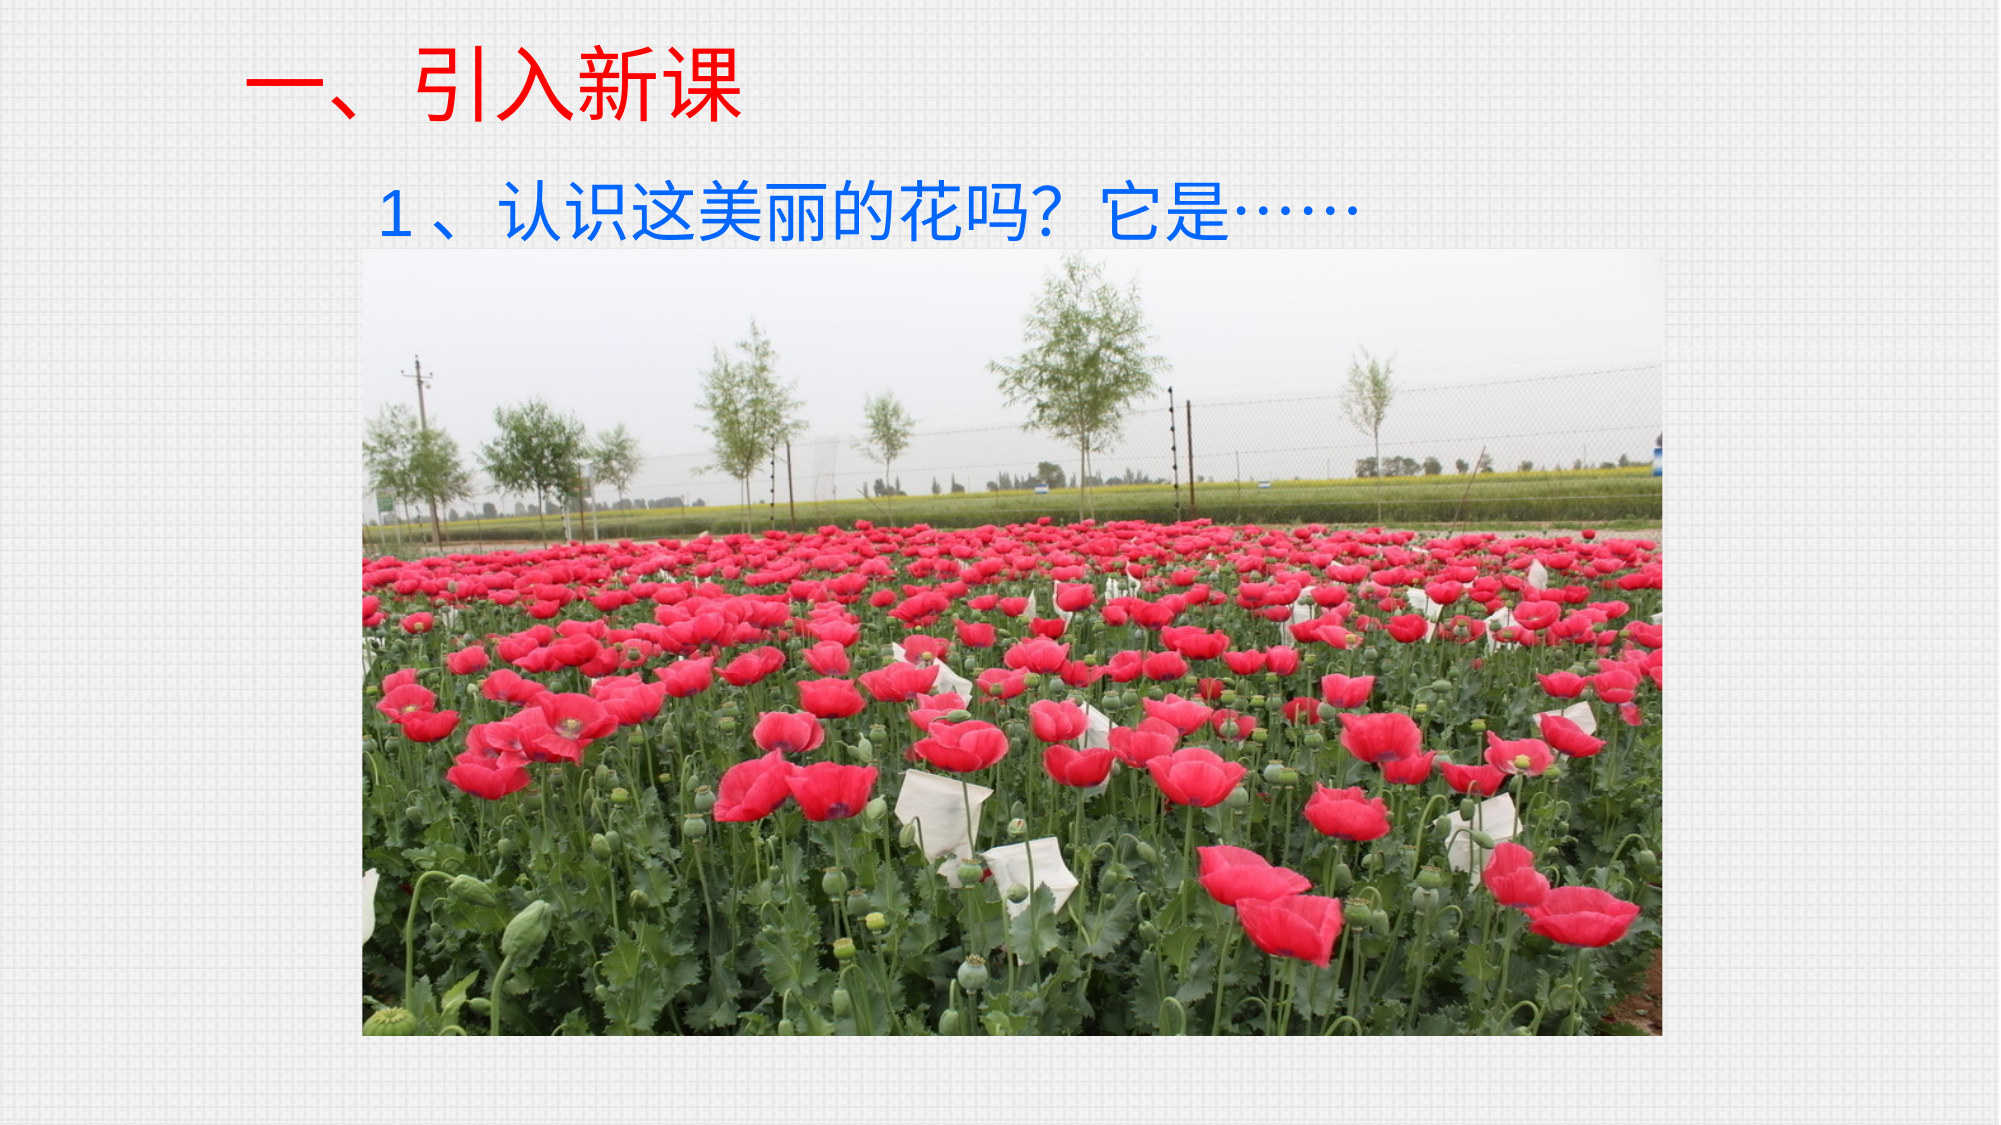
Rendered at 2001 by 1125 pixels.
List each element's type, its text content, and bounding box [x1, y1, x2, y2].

text_box 1、认识这美丽的花吗？它是…… [362, 162, 1413, 249]
text_box 一、引入新课 [229, 24, 842, 140]
picture [0, 0, 1999, 1125]
